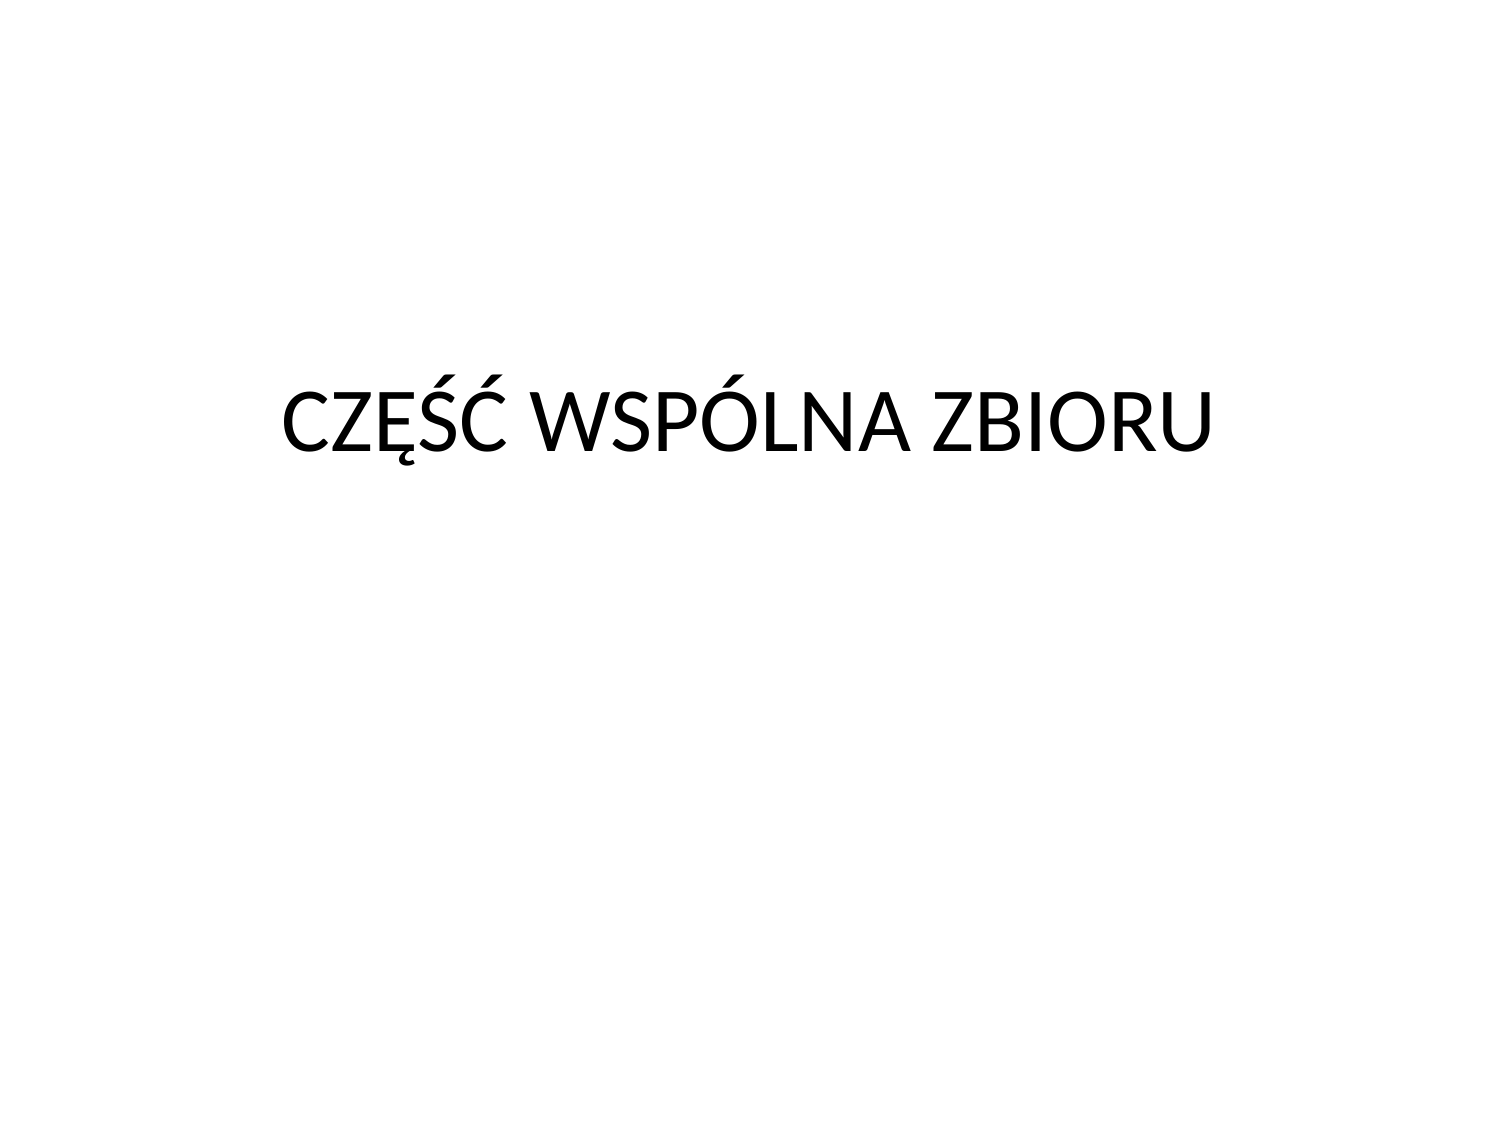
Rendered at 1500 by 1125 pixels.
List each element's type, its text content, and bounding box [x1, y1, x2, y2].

title CZĘŚĆ WSPÓLNA ZBIORU [112, 349, 1388, 591]
